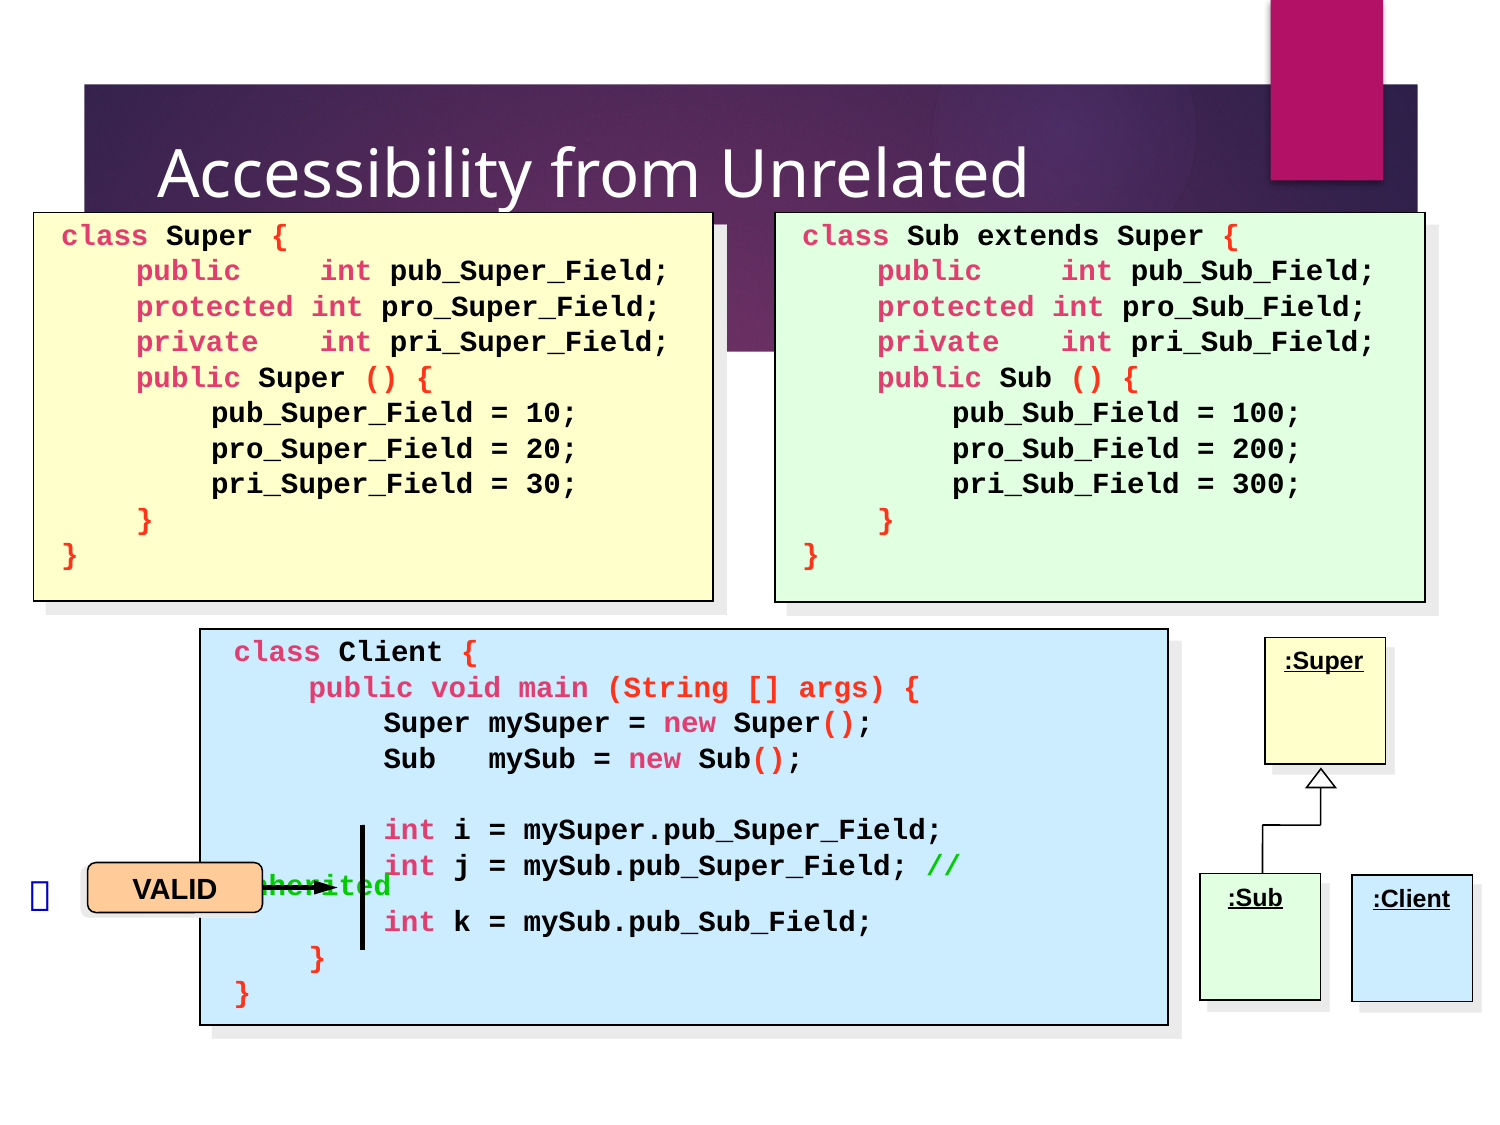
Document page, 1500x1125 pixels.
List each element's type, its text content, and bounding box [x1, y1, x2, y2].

title Accessibility from Unrelated Class [142, 152, 1183, 269]
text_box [774, 212, 1426, 608]
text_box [33, 212, 714, 608]
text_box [1199, 637, 1473, 1002]
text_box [199, 628, 1169, 1028]
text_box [87, 862, 338, 913]
text_box  [12, 862, 81, 903]
